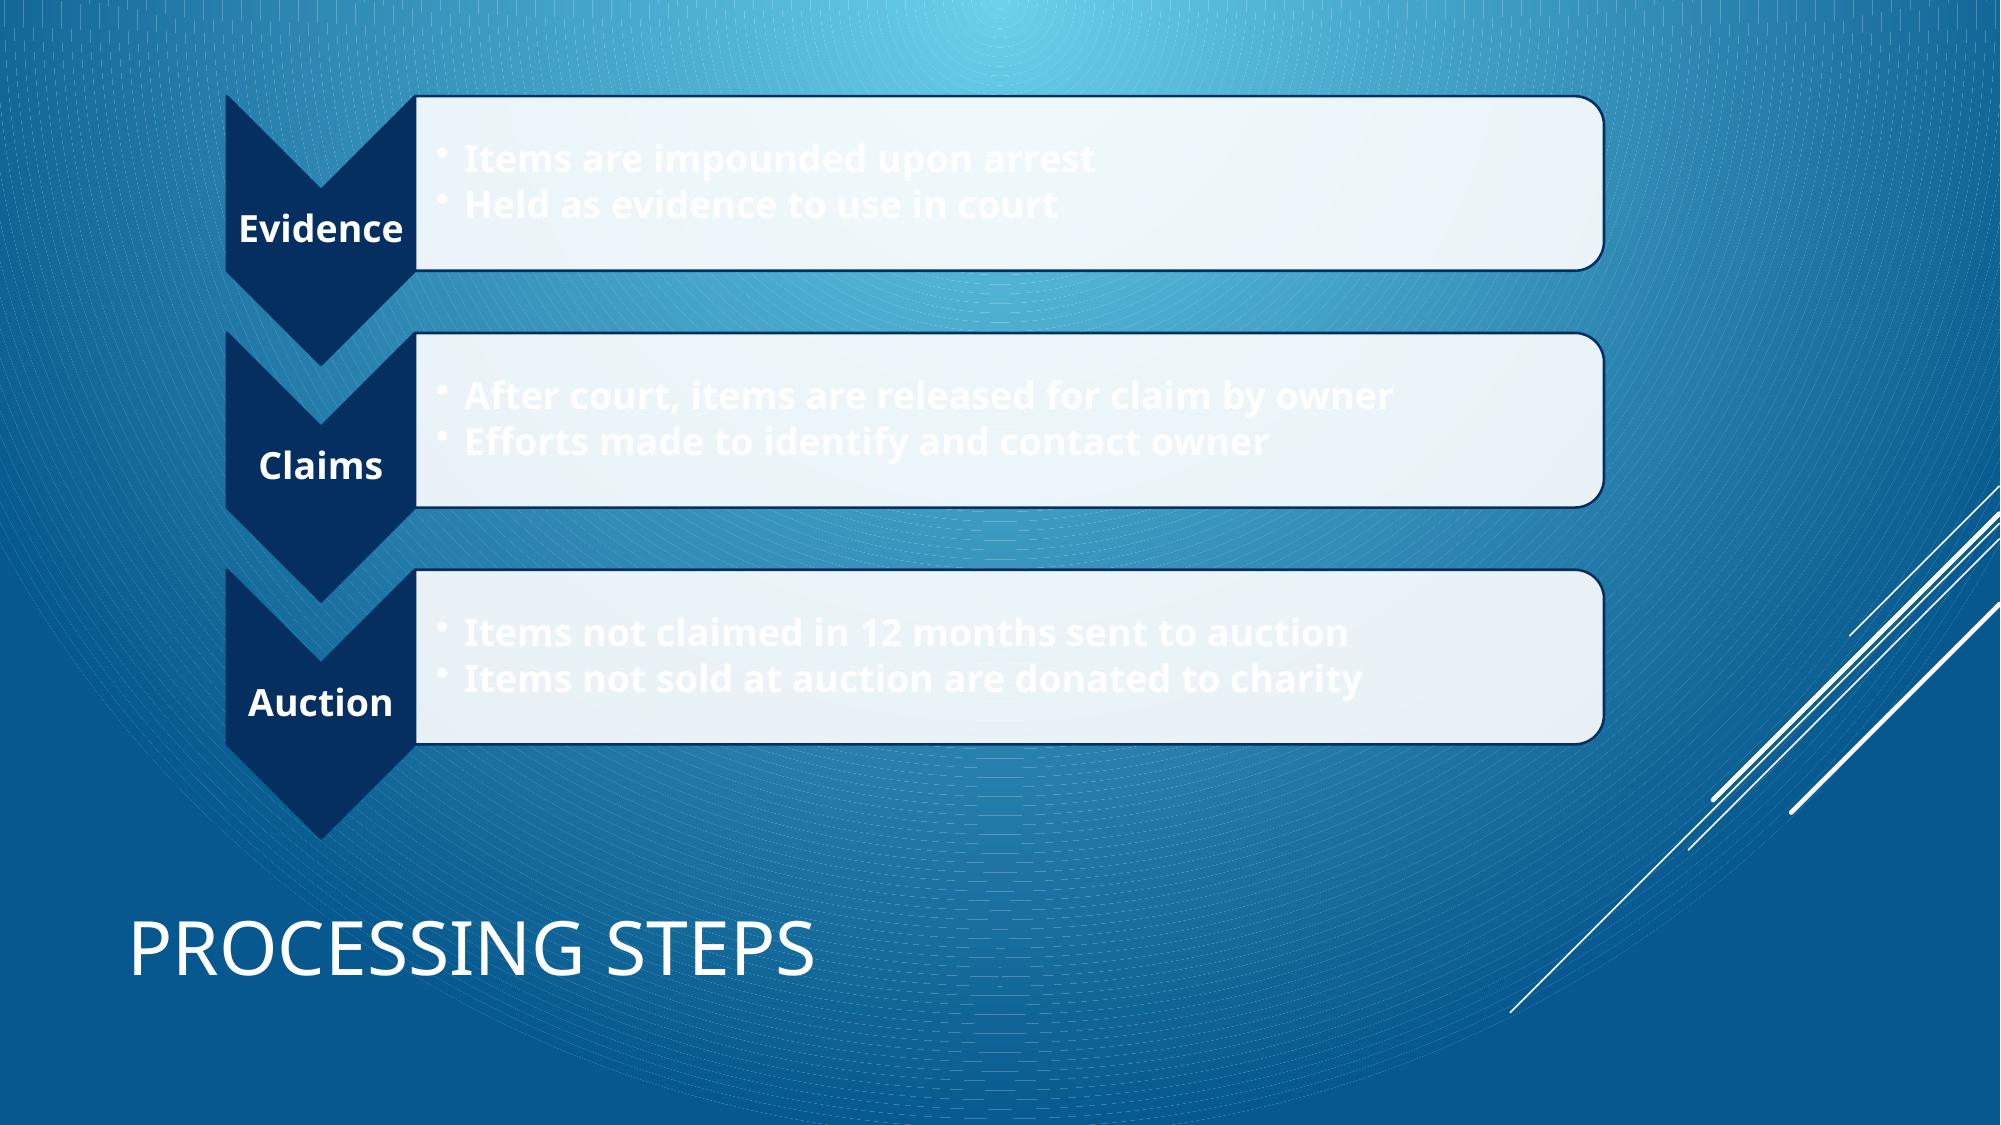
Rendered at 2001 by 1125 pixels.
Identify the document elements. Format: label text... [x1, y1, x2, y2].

title Processing steps [112, 821, 1513, 1069]
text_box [226, 95, 1605, 839]
